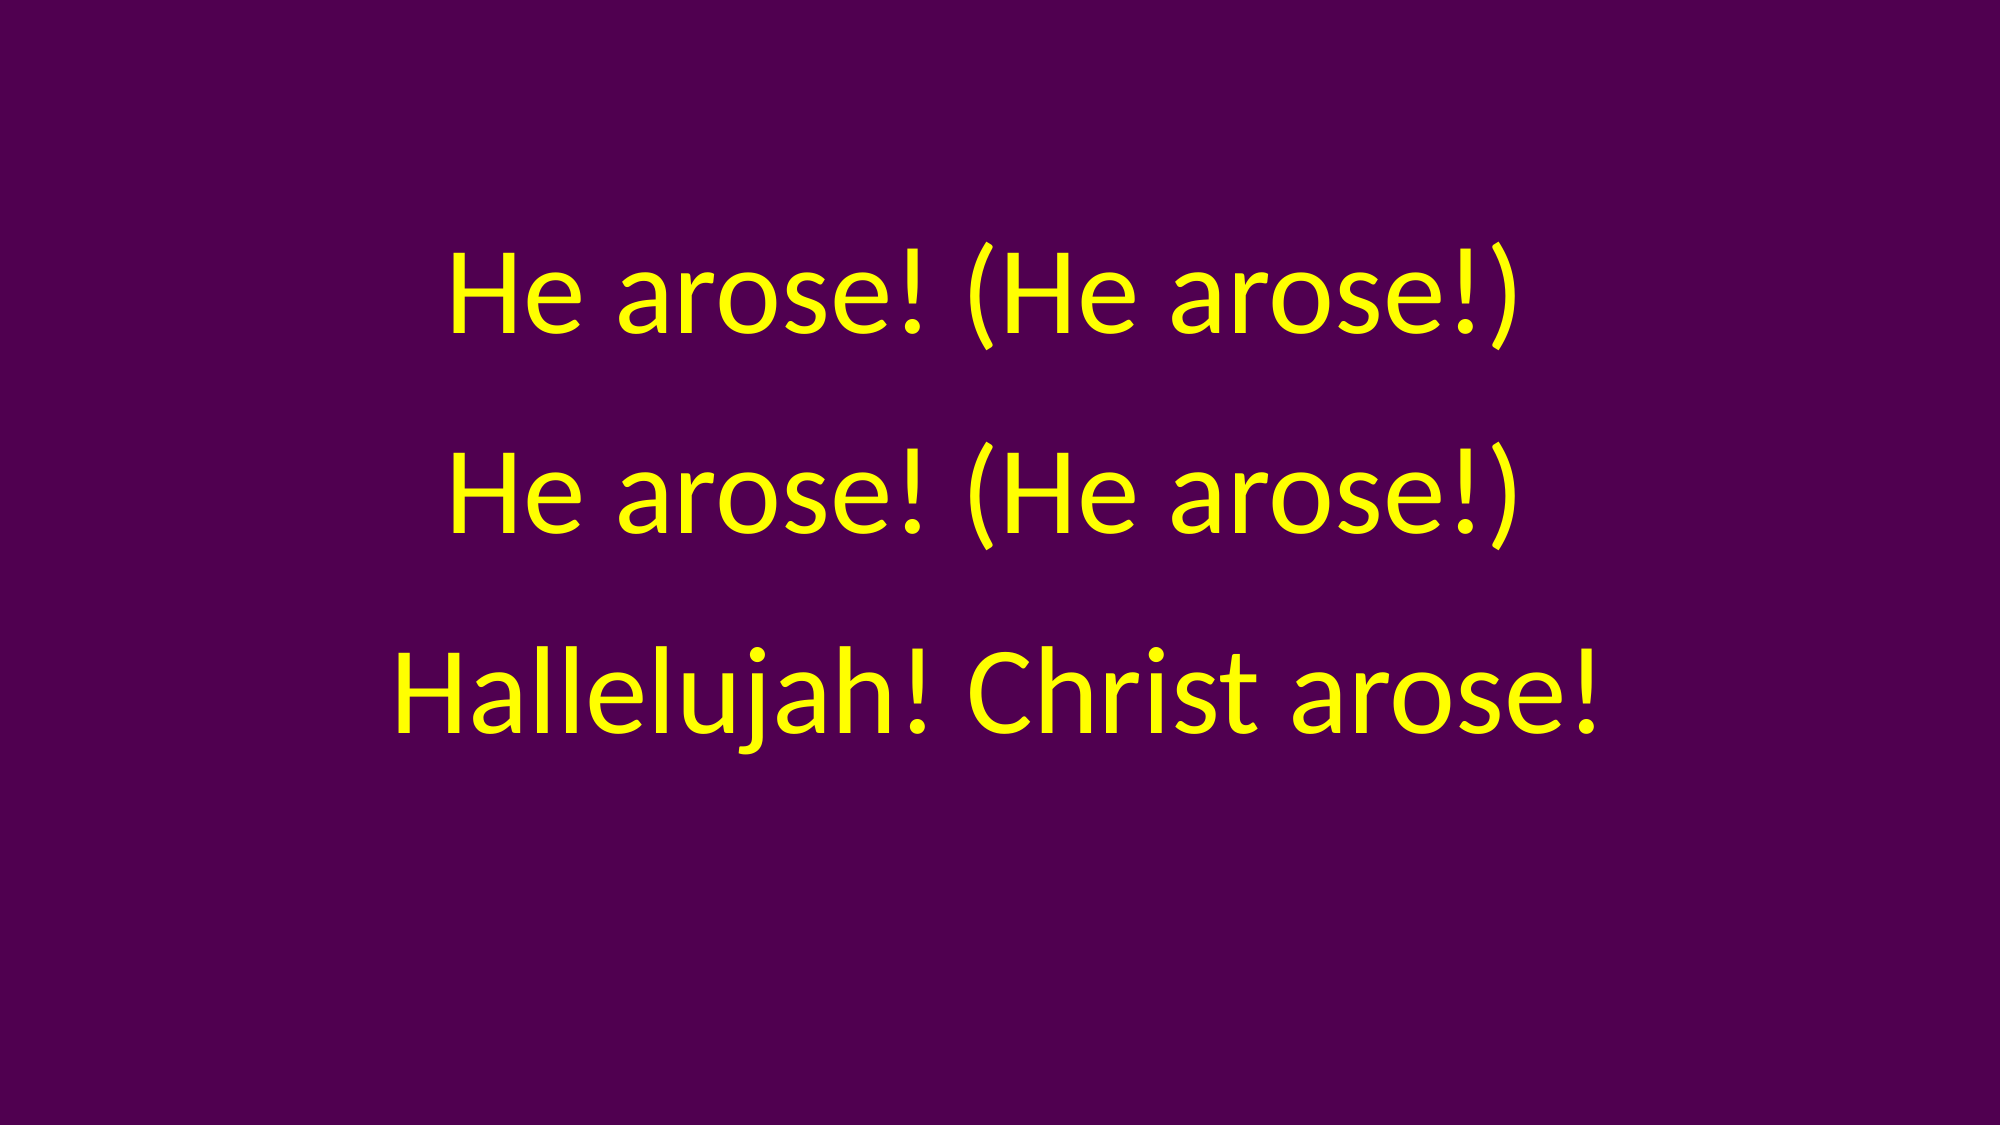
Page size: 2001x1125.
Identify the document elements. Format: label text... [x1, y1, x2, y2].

text_box He arose! (He arose!) He arose! (He arose!) Hallelujah! Christ arose! [0, 201, 2000, 767]
